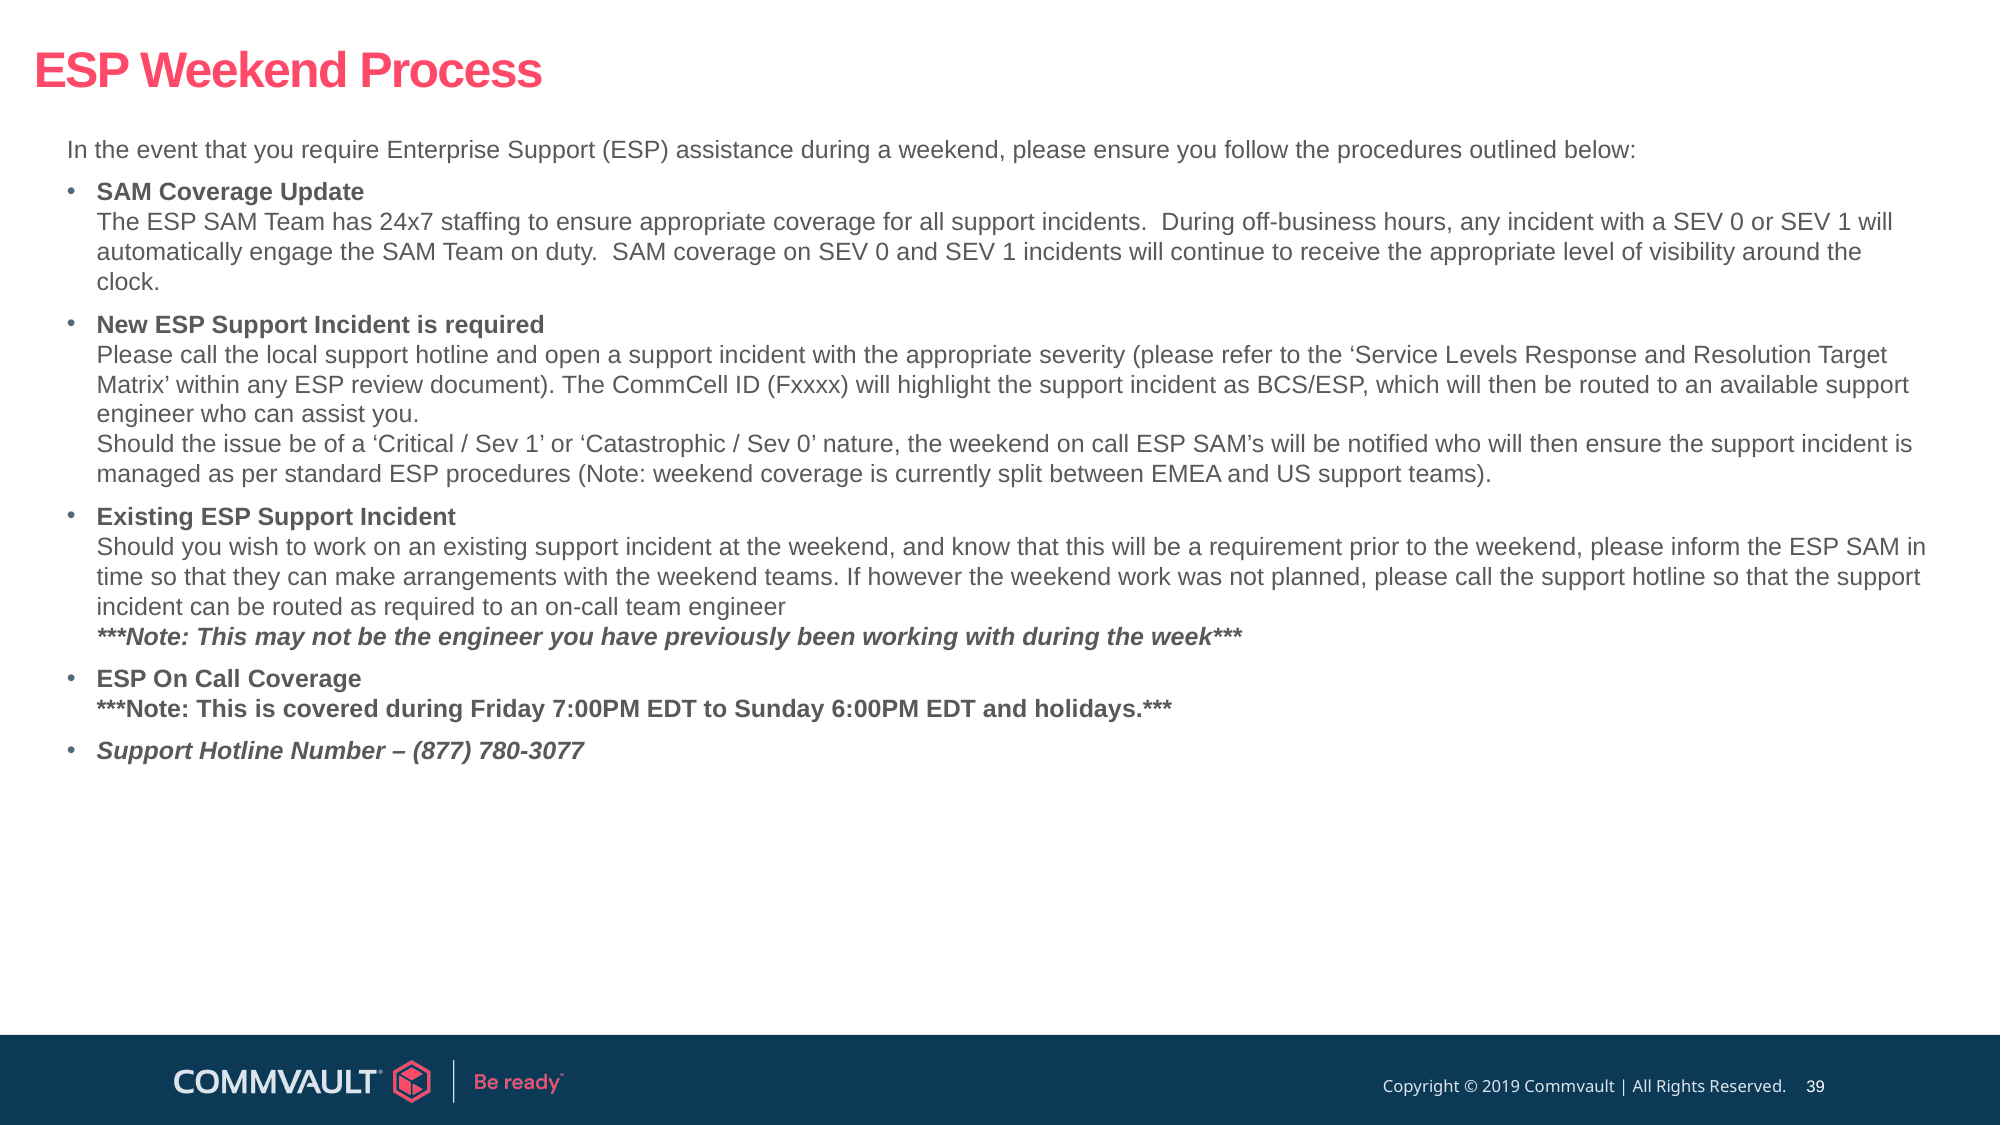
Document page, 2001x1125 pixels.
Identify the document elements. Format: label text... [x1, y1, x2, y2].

title ESP Weekend Process [33, 28, 1684, 99]
picture [174, 1060, 564, 1103]
slide_number 39 [1790, 1051, 1825, 1097]
text_box In the event that you require Enterprise Support (ESP) assistance during a weekend, please ensure you follow the procedures outlined below: SAM Coverage Update The ESP SAM Team has 24x7 staffing to ensure appropriate coverage for all support incidents. During off-business hours, any incident with a SEV 0 or SEV 1 will automatically engage the SAM Team on duty. SAM coverage on SEV 0 and SEV 1 incidents will continue to receive the appropriate level of visibility around the clock. New ESP Support Incident is required Please call the local support hotline and open a support incident with the appropriate severity (please refer to the ‘Service Levels Response and Resolution Target Matrix’ within any ESP review document). The CommCell ID (Fxxxx) will highlight the support incident as BCS/ESP, which will then be routed to an available support engineer who can assist you. Should the issue be of a ‘Critical / Sev 1’ or ‘Catastrophic / Sev 0’ nature, the weekend on call ESP SAM’s will be notified who will then ensure the support incident is managed as per standard ESP procedures (Note: weekend coverage is currently split between EMEA and US support teams). Existing ESP Support Incident Should you wish to work on an existing support incident at the weekend, and know that this will be a requirement prior to the weekend, please inform the ESP SAM in time so that they can make arrangements with the weekend teams. If however the weekend work was not planned, please call the support hotline so that the support incident can be routed as required to an on-call team engineer ***Note: This may not be the engineer you have previously been working with during the week*** ESP On Call Coverage ***Note: This is covered during Friday 7:00PM EDT to Sunday 6:00PM EDT and holidays.*** Support Hotline Number – (877) 780-3077 [52, 126, 1947, 999]
